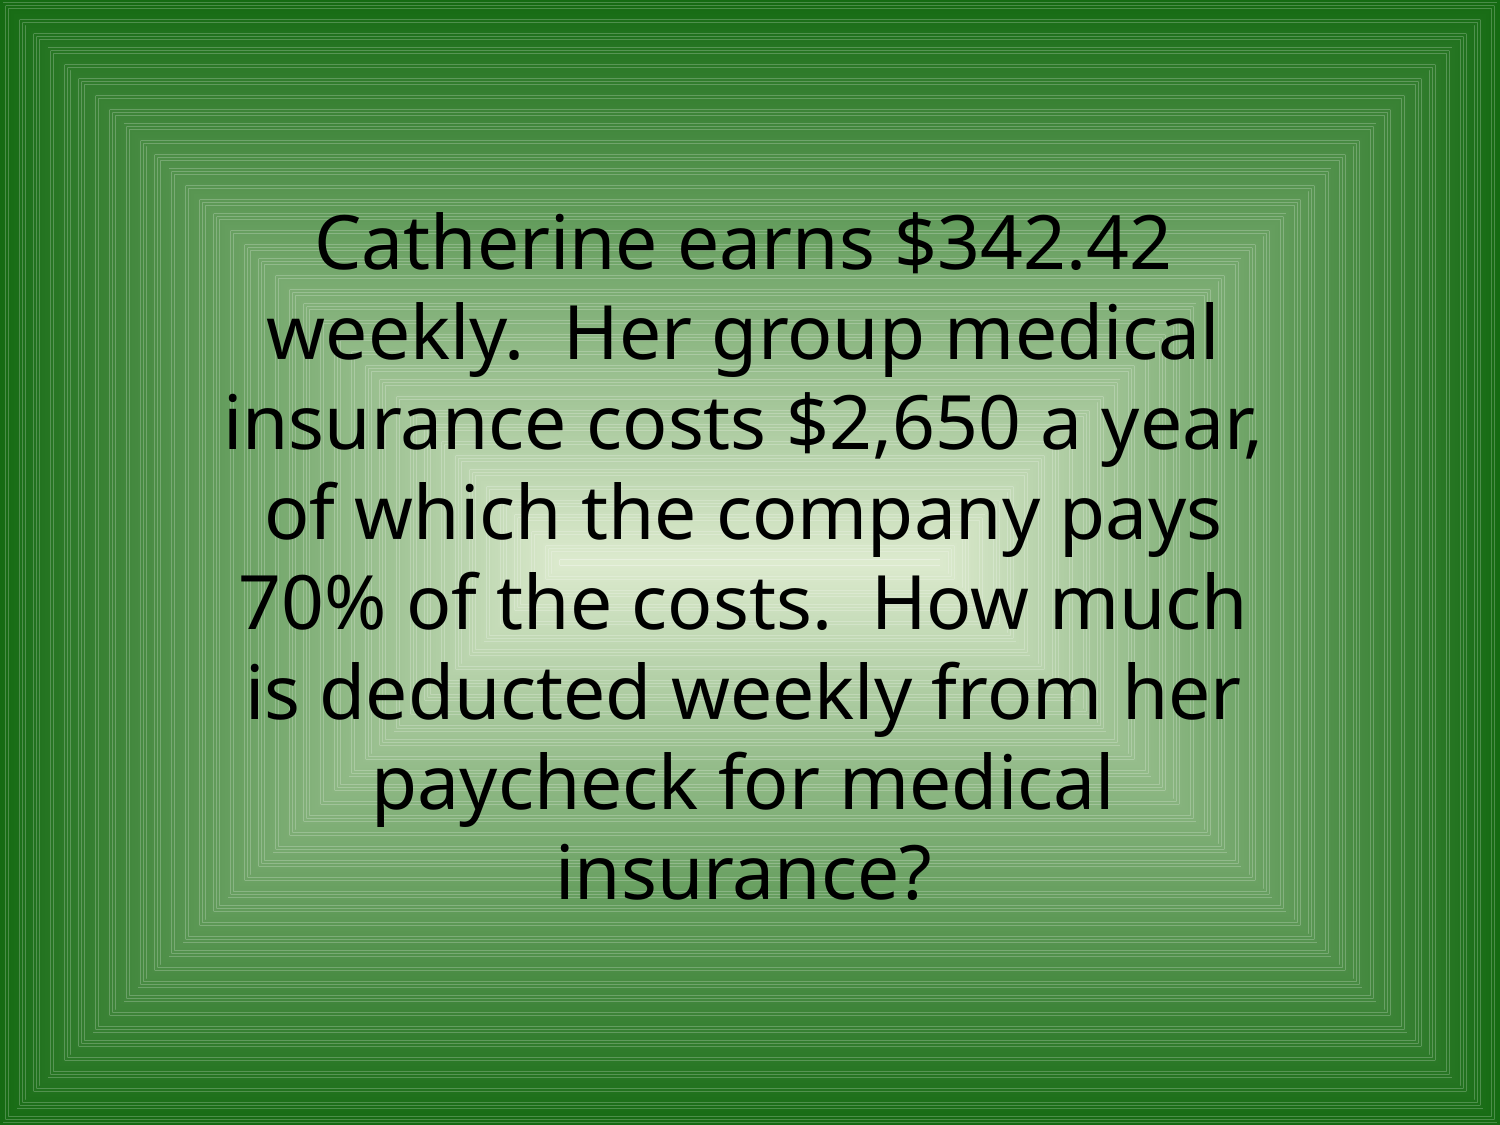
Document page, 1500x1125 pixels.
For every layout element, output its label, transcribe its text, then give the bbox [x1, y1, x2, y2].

text_box Catherine earns $342.42 weekly. Her group medical insurance costs $2,650 a year, of which the company pays 70% of the costs. How much is deducted weekly from her paycheck for medical insurance? [187, 187, 1300, 923]
